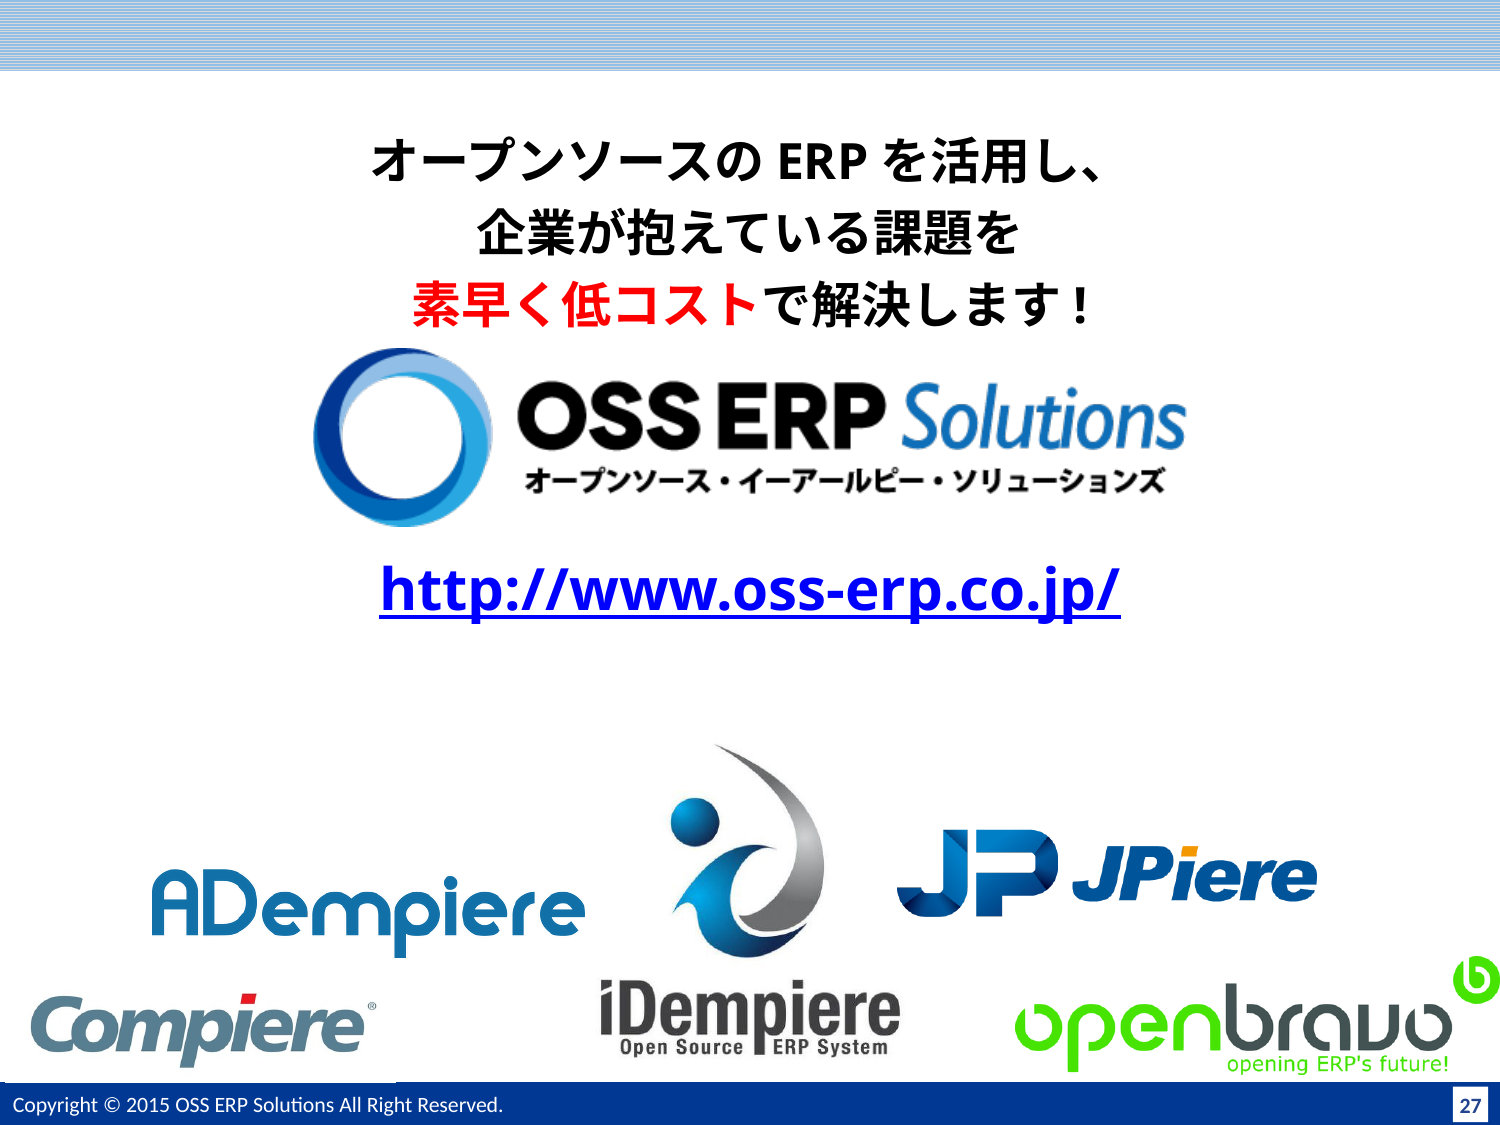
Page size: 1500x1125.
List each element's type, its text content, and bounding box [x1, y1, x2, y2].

text_box http://www.oss-erp.co.jp/ [181, 549, 1319, 635]
picture [152, 725, 1318, 1076]
picture [312, 348, 1187, 528]
picture [1014, 956, 1500, 1075]
text_box オープンソースのERPを活用し、 企業が抱えている課題を 素早く低コストで解決します! [159, 105, 1341, 347]
picture [5, 972, 396, 1083]
text_box [0, 0, 1500, 71]
